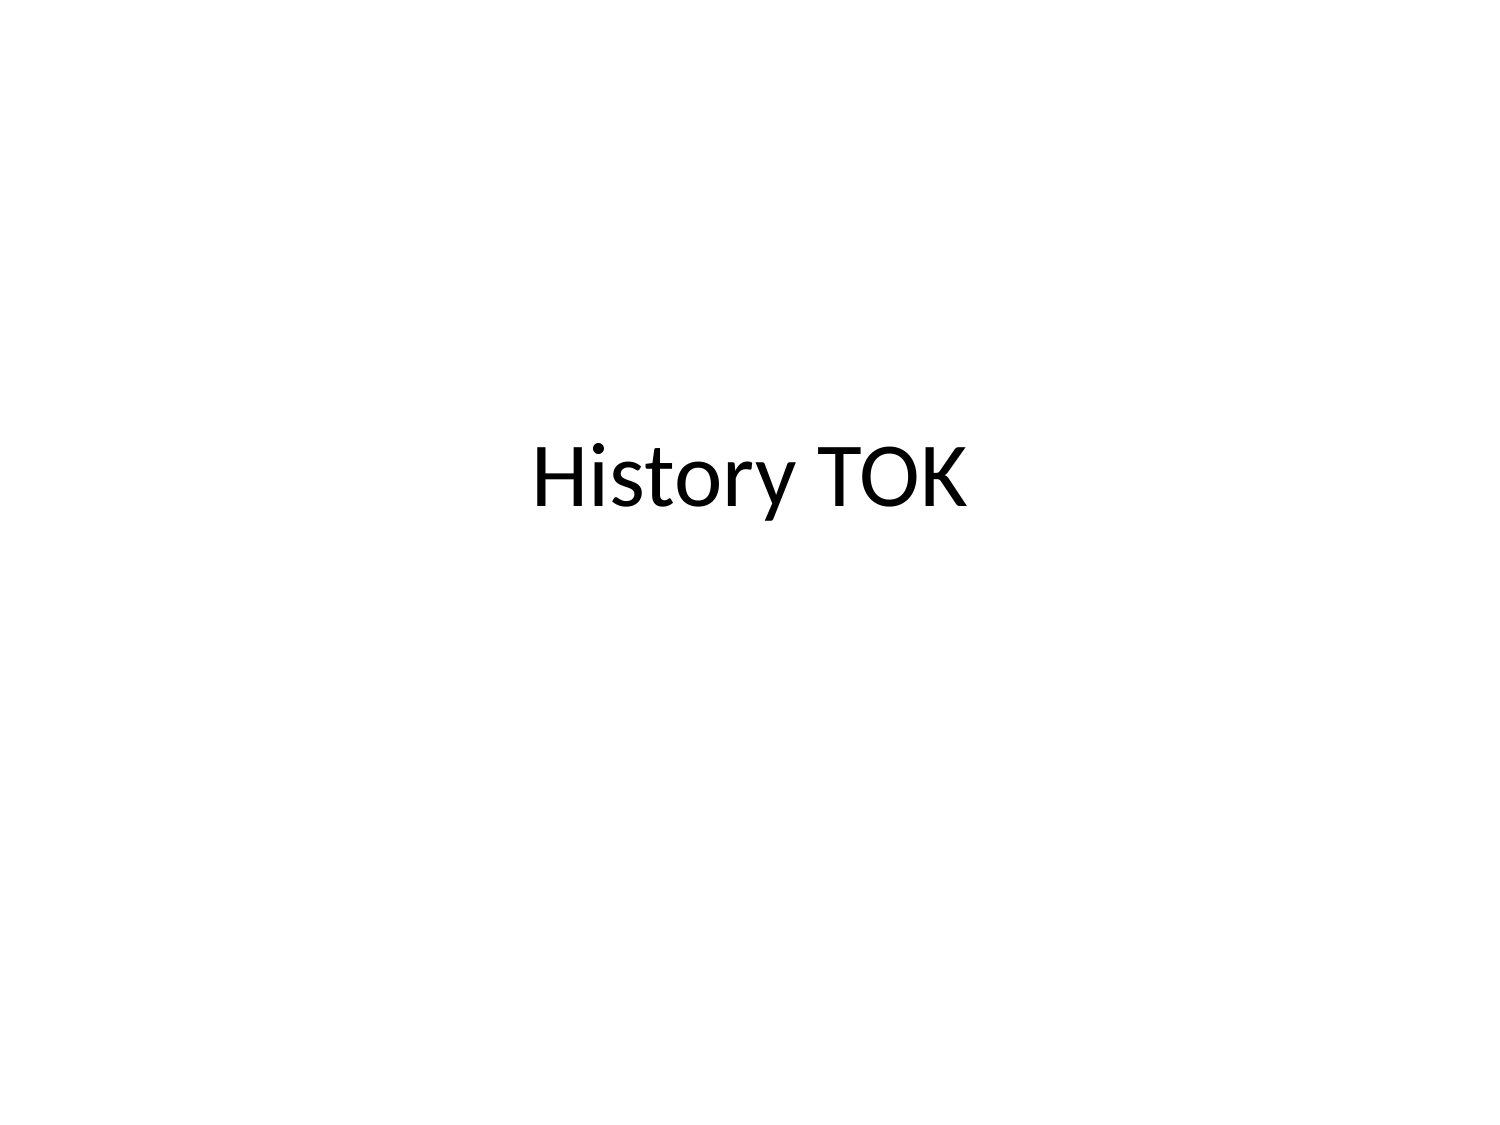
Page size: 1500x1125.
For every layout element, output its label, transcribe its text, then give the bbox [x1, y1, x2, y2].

title History TOK [112, 349, 1388, 591]
